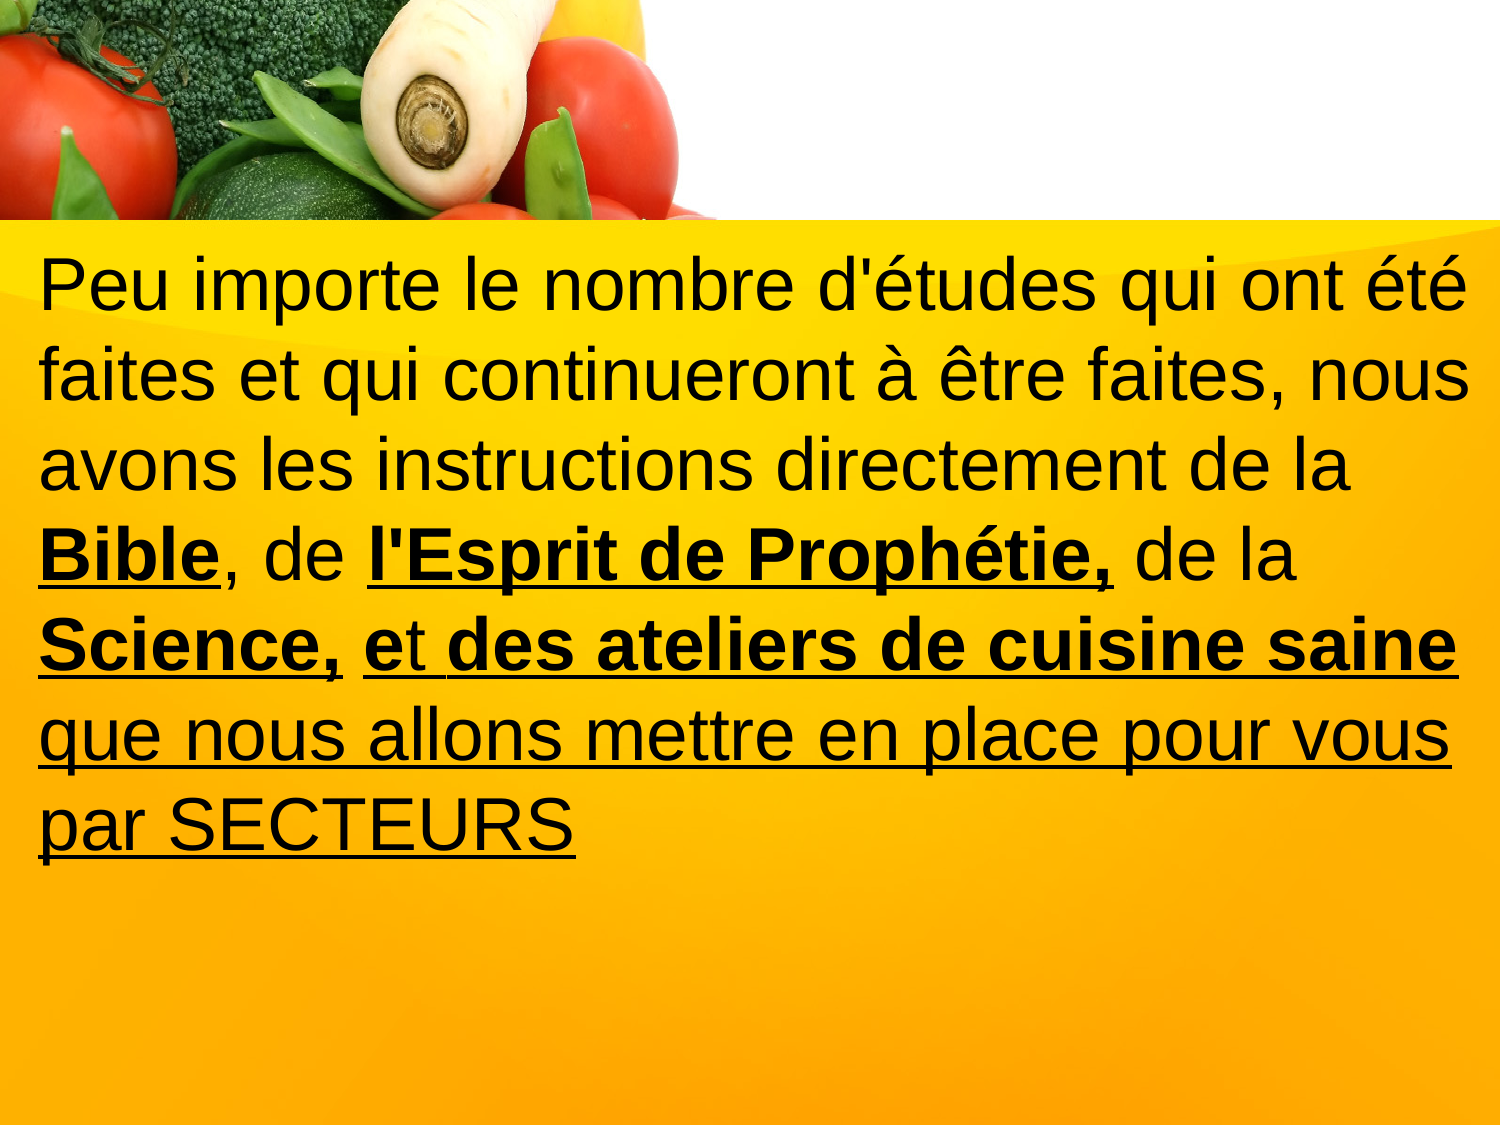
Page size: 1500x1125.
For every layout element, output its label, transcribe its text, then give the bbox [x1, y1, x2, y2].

picture [0, 0, 1500, 1125]
text_box Peu importe le nombre d'études qui ont été faites et qui continueront à être faites, nous avons les instructions directement de la Bible, de l'Esprit de Prophétie, de la Science, et des ateliers de cuisine saine que nous allons mettre en place pour vous par SECTEURS [23, 228, 1500, 1125]
